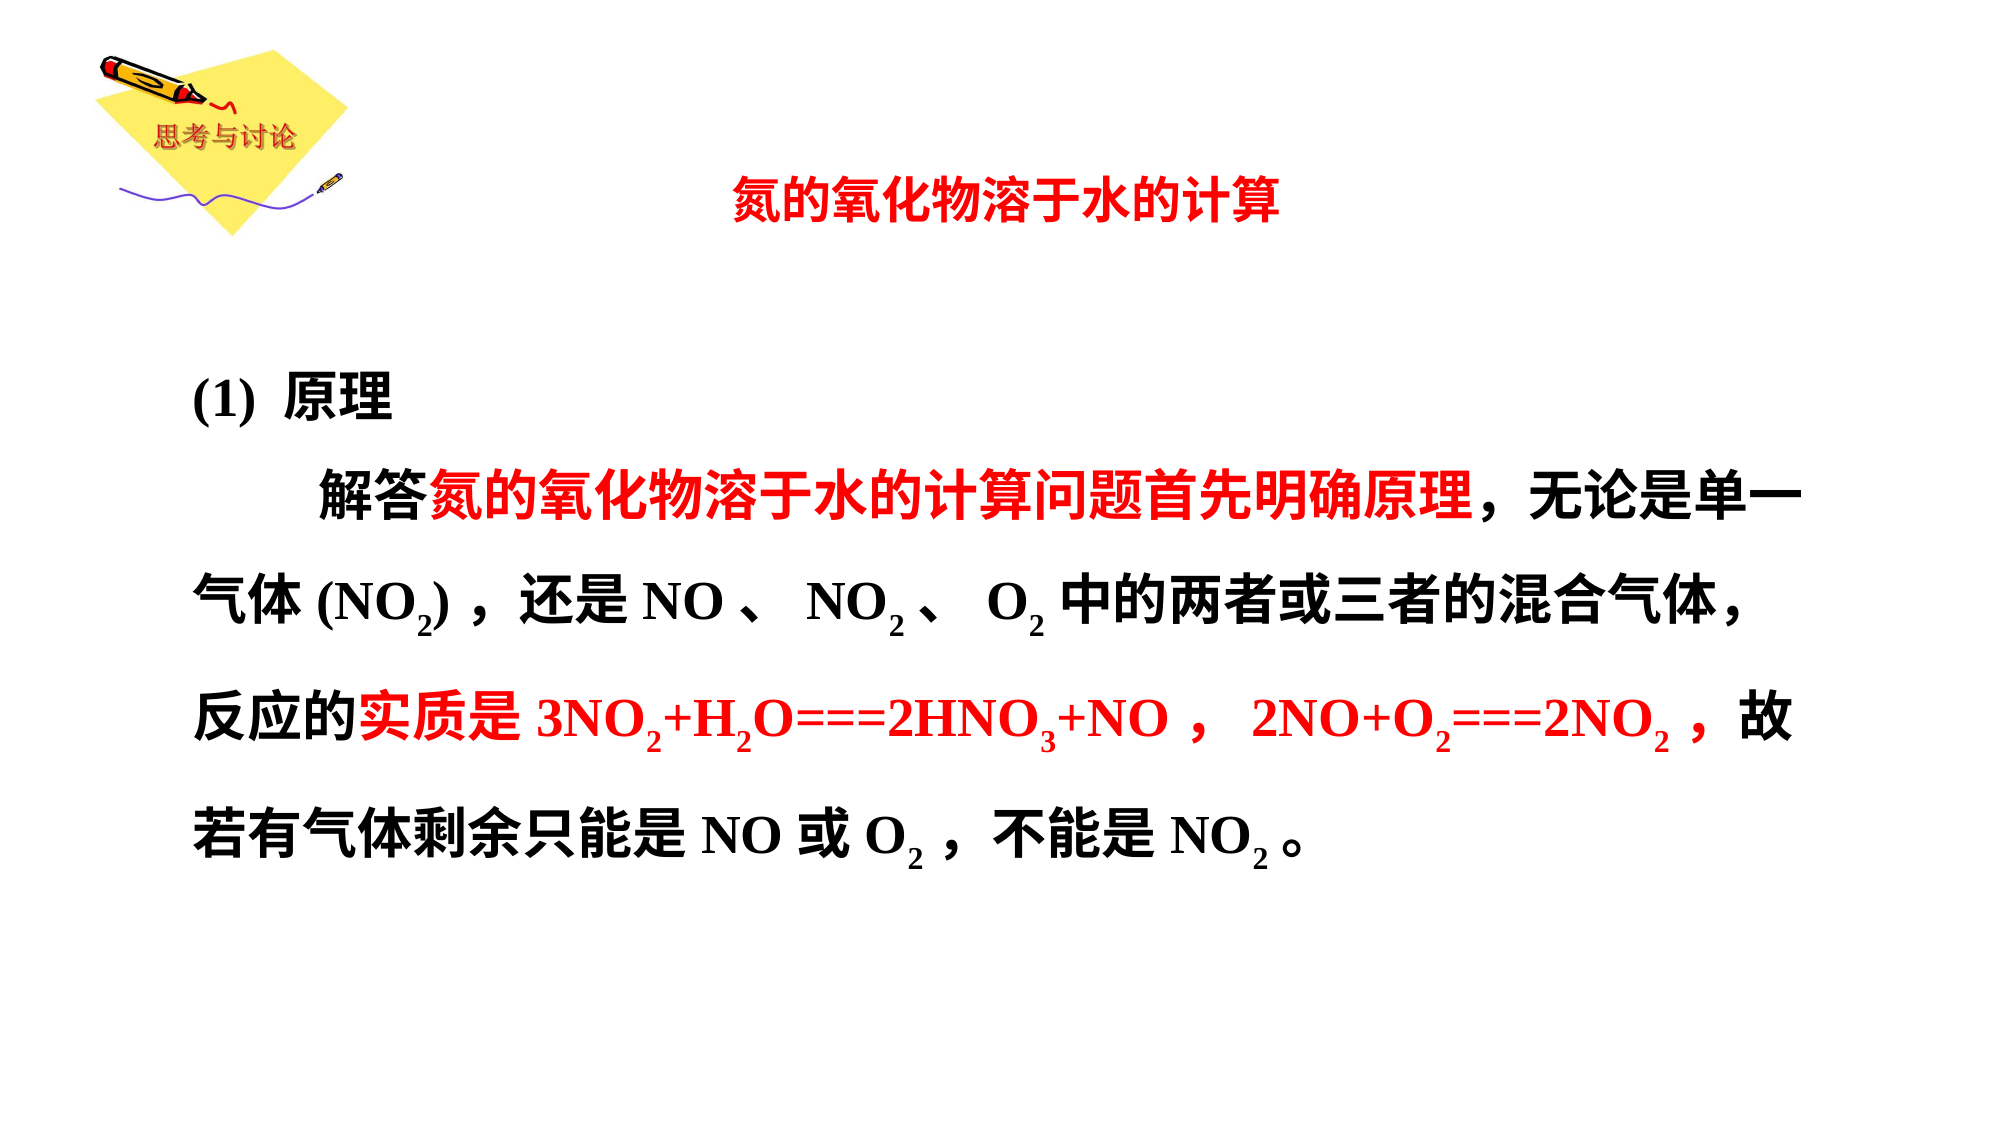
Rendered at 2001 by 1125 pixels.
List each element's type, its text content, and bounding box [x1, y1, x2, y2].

picture [94, 49, 354, 238]
text_box (1) 原理 解答氮的氧化物溶于水的计算问题首先明确原理，无论是单一气体(NO2)，还是NO、NO2、O2中的两者或三者的混合气体，反应的实质是3NO2+H2O===2HNO3+NO，2NO+O2===2NO2，故若有气体剩余只能是NO或O2，不能是NO2。 [178, 320, 1823, 884]
text_box 氮的氧化物溶于水的计算 [717, 131, 1396, 237]
